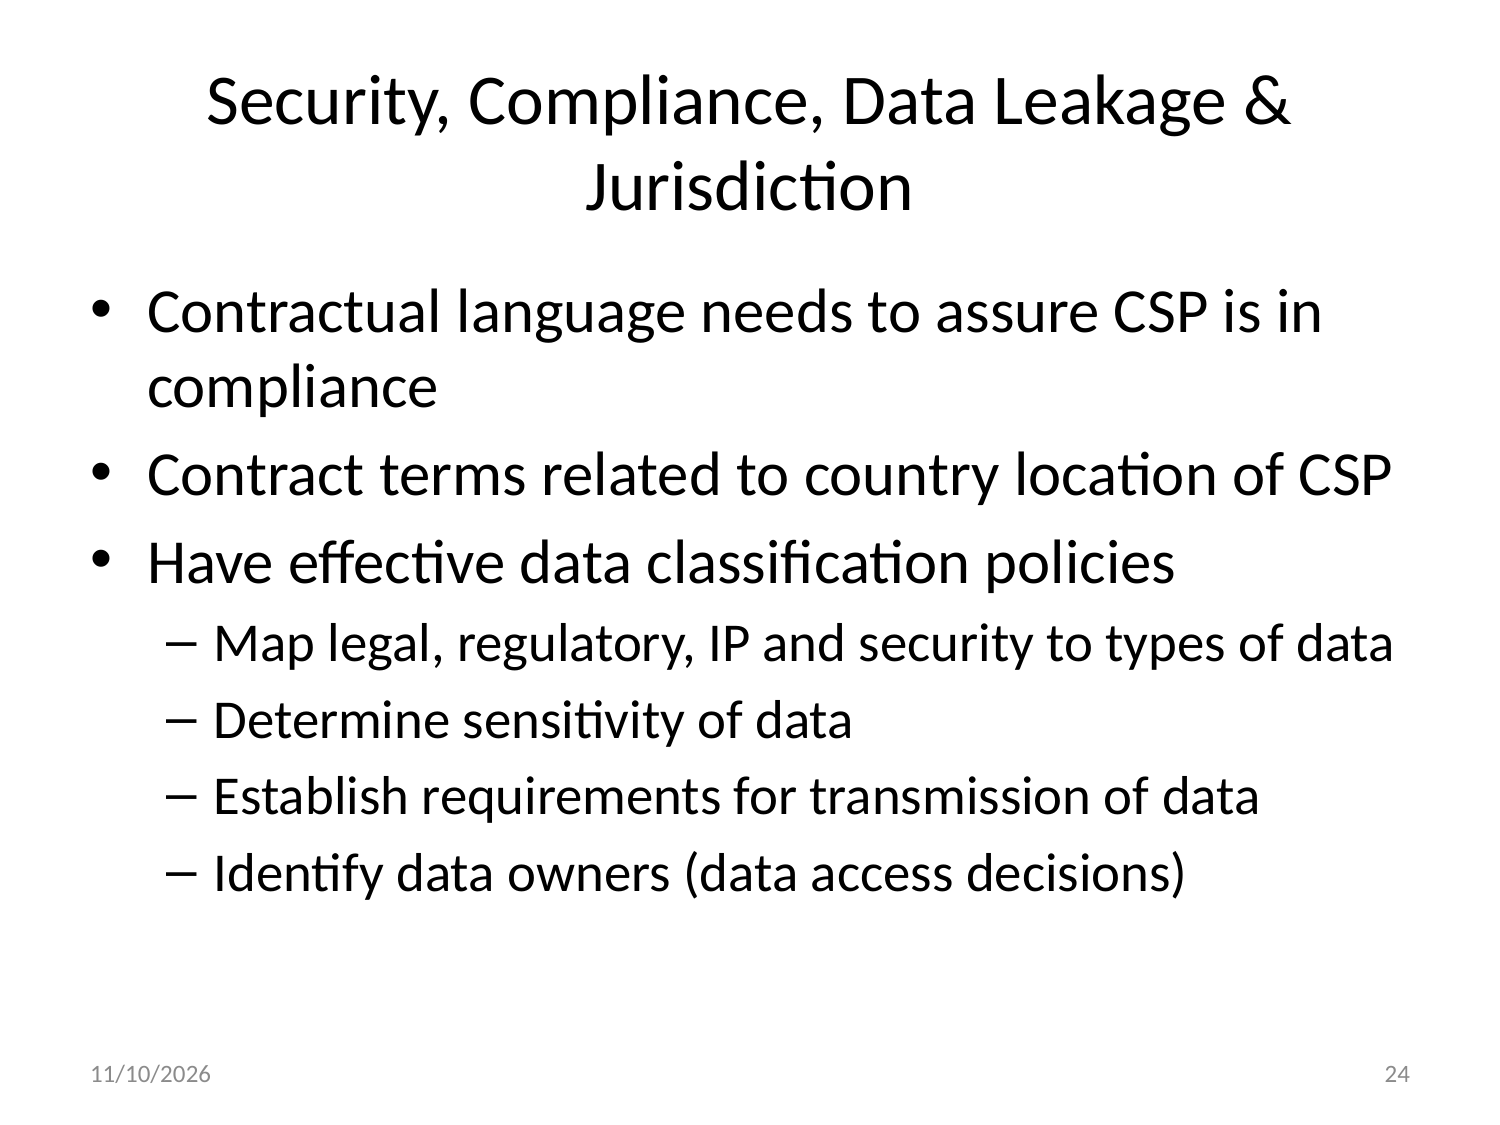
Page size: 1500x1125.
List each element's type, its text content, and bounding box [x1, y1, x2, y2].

title Security, Compliance, Data Leakage & Jurisdiction [75, 45, 1425, 233]
slide_number 24 [1074, 1042, 1425, 1103]
list Contractual language needs to assure CSP is in compliance Contract terms related to country location of CSP Have effective data classification policies Map legal, regulatory, IP and security to types of data Determine sensitivity of data Establish requirements for transmission of data Identify data owners (data access decisions) [75, 262, 1425, 1005]
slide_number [75, 1042, 425, 1103]
